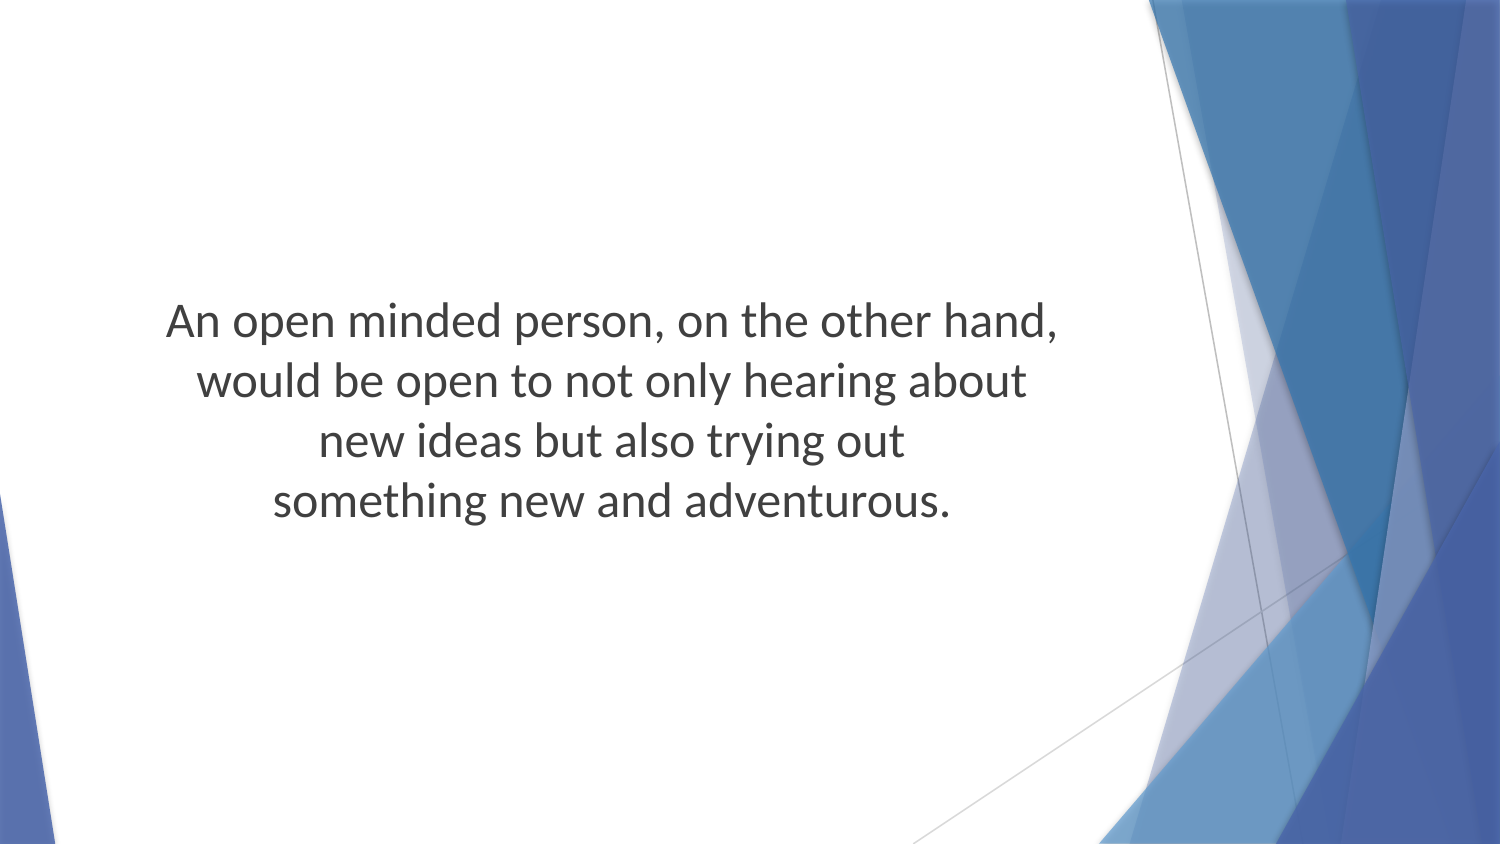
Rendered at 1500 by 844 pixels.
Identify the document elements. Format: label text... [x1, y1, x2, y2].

list An open minded person, on the other hand, would be open to not only hearing about new ideas but also trying out something new and adventurous. [83, 280, 1141, 552]
